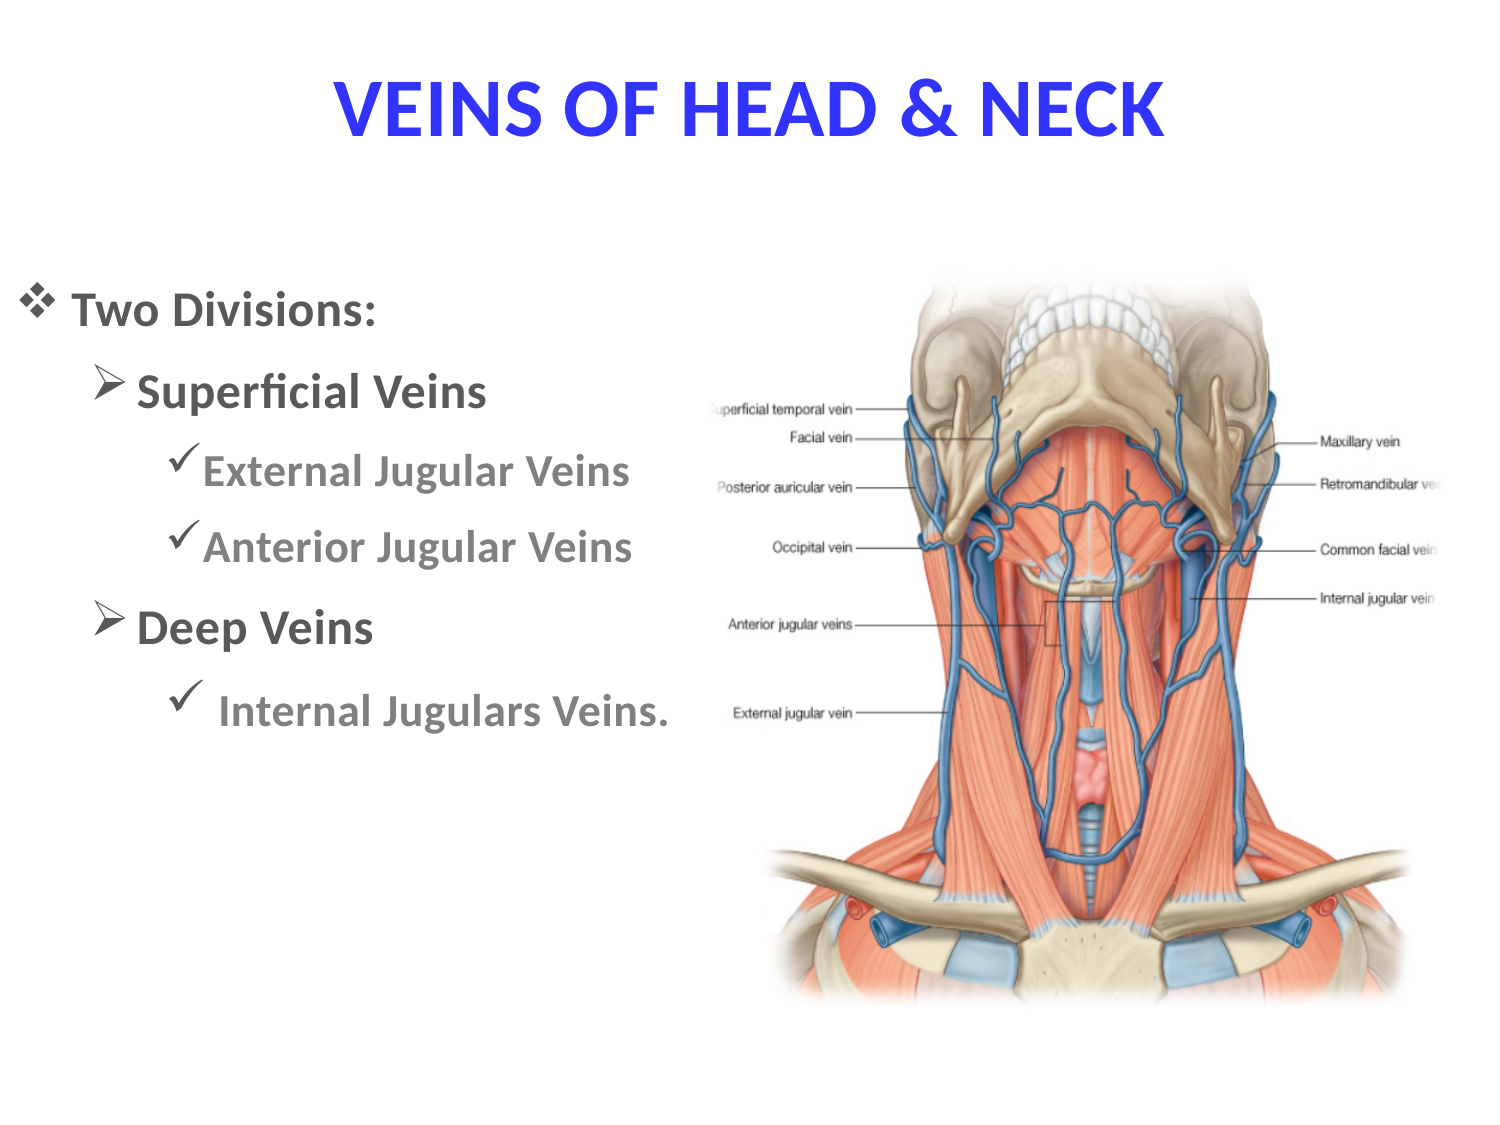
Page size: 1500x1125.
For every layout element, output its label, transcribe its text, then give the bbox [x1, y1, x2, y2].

picture [705, 268, 1446, 1009]
title Veins of Head & Neck [99, 45, 1400, 161]
list Two Divisions: Superficial Veins External Jugular Veins Anterior Jugular Veins Deep Veins Internal Jugulars Veins. [0, 268, 705, 759]
